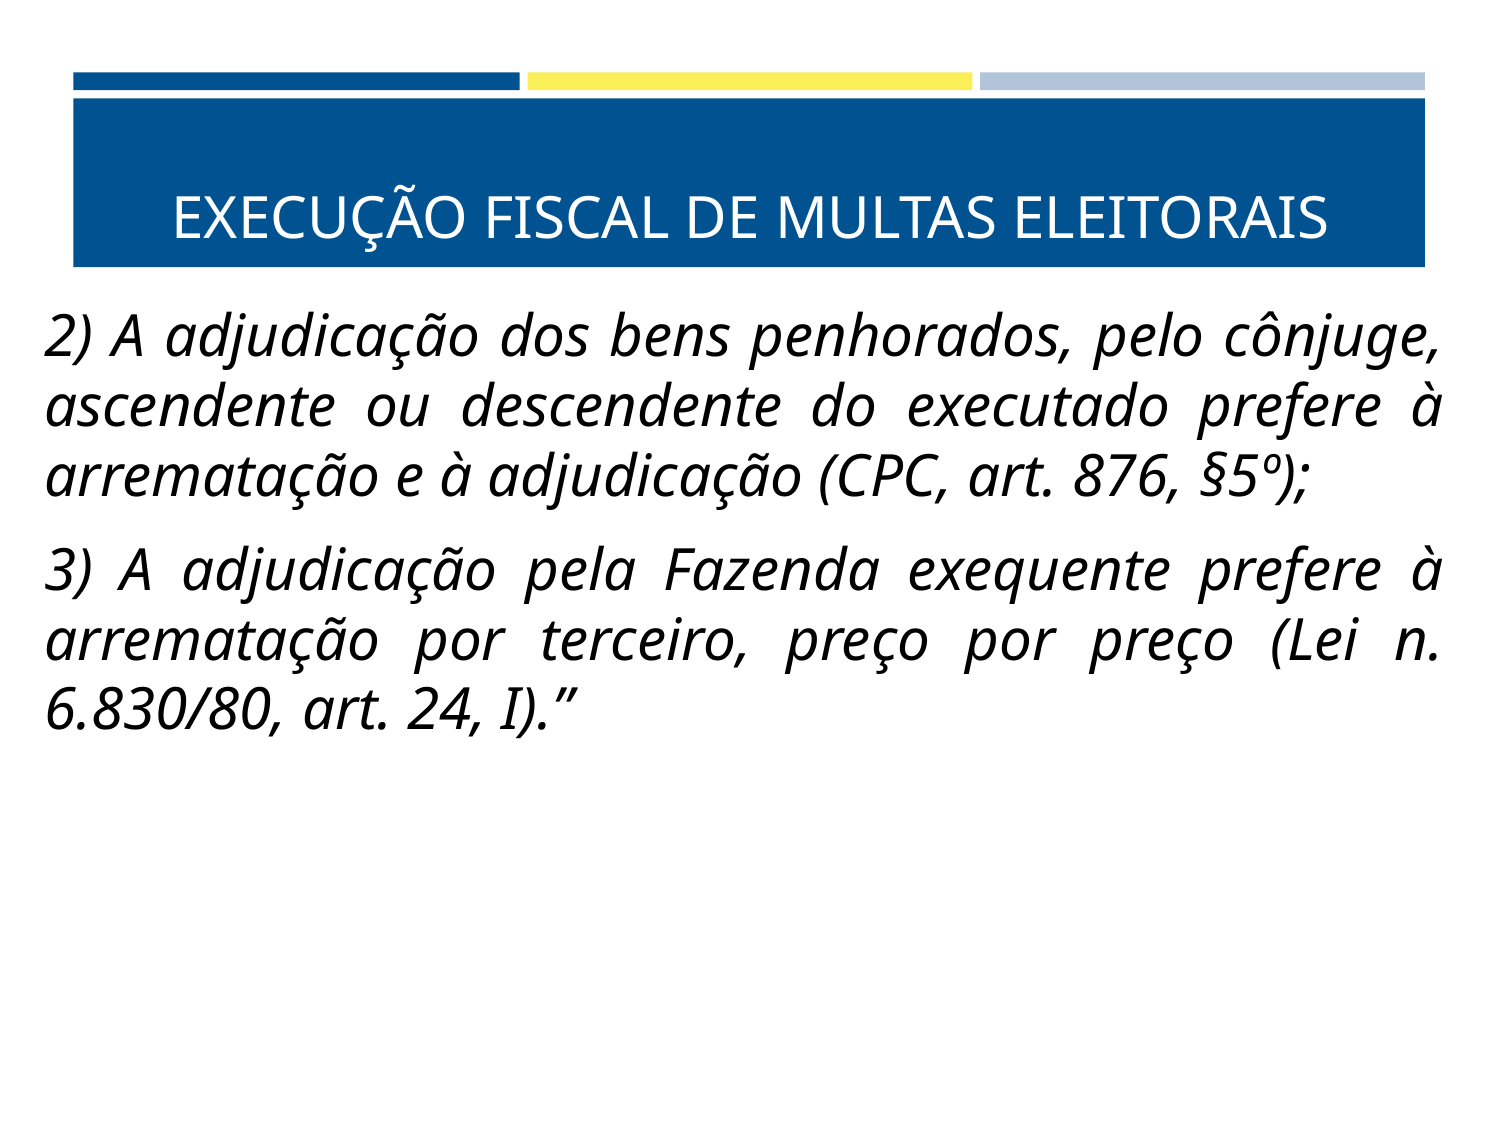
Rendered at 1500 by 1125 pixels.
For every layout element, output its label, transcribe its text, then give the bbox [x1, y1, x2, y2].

list 2) A adjudicação dos bens penhorados, pelo cônjuge, ascendente ou descendente do executado prefere à arrematação e à adjudicação (CPC, art. 876, §5º); 3) A adjudicação pela Fazenda exequente prefere à arrematação por terceiro, preço por preço (Lei n. 6.830/80, art. 24, I).” [29, 290, 1459, 1094]
title EXECUÇÃO FISCAL DE MULTAS ELEITORAIS [95, 112, 1406, 259]
